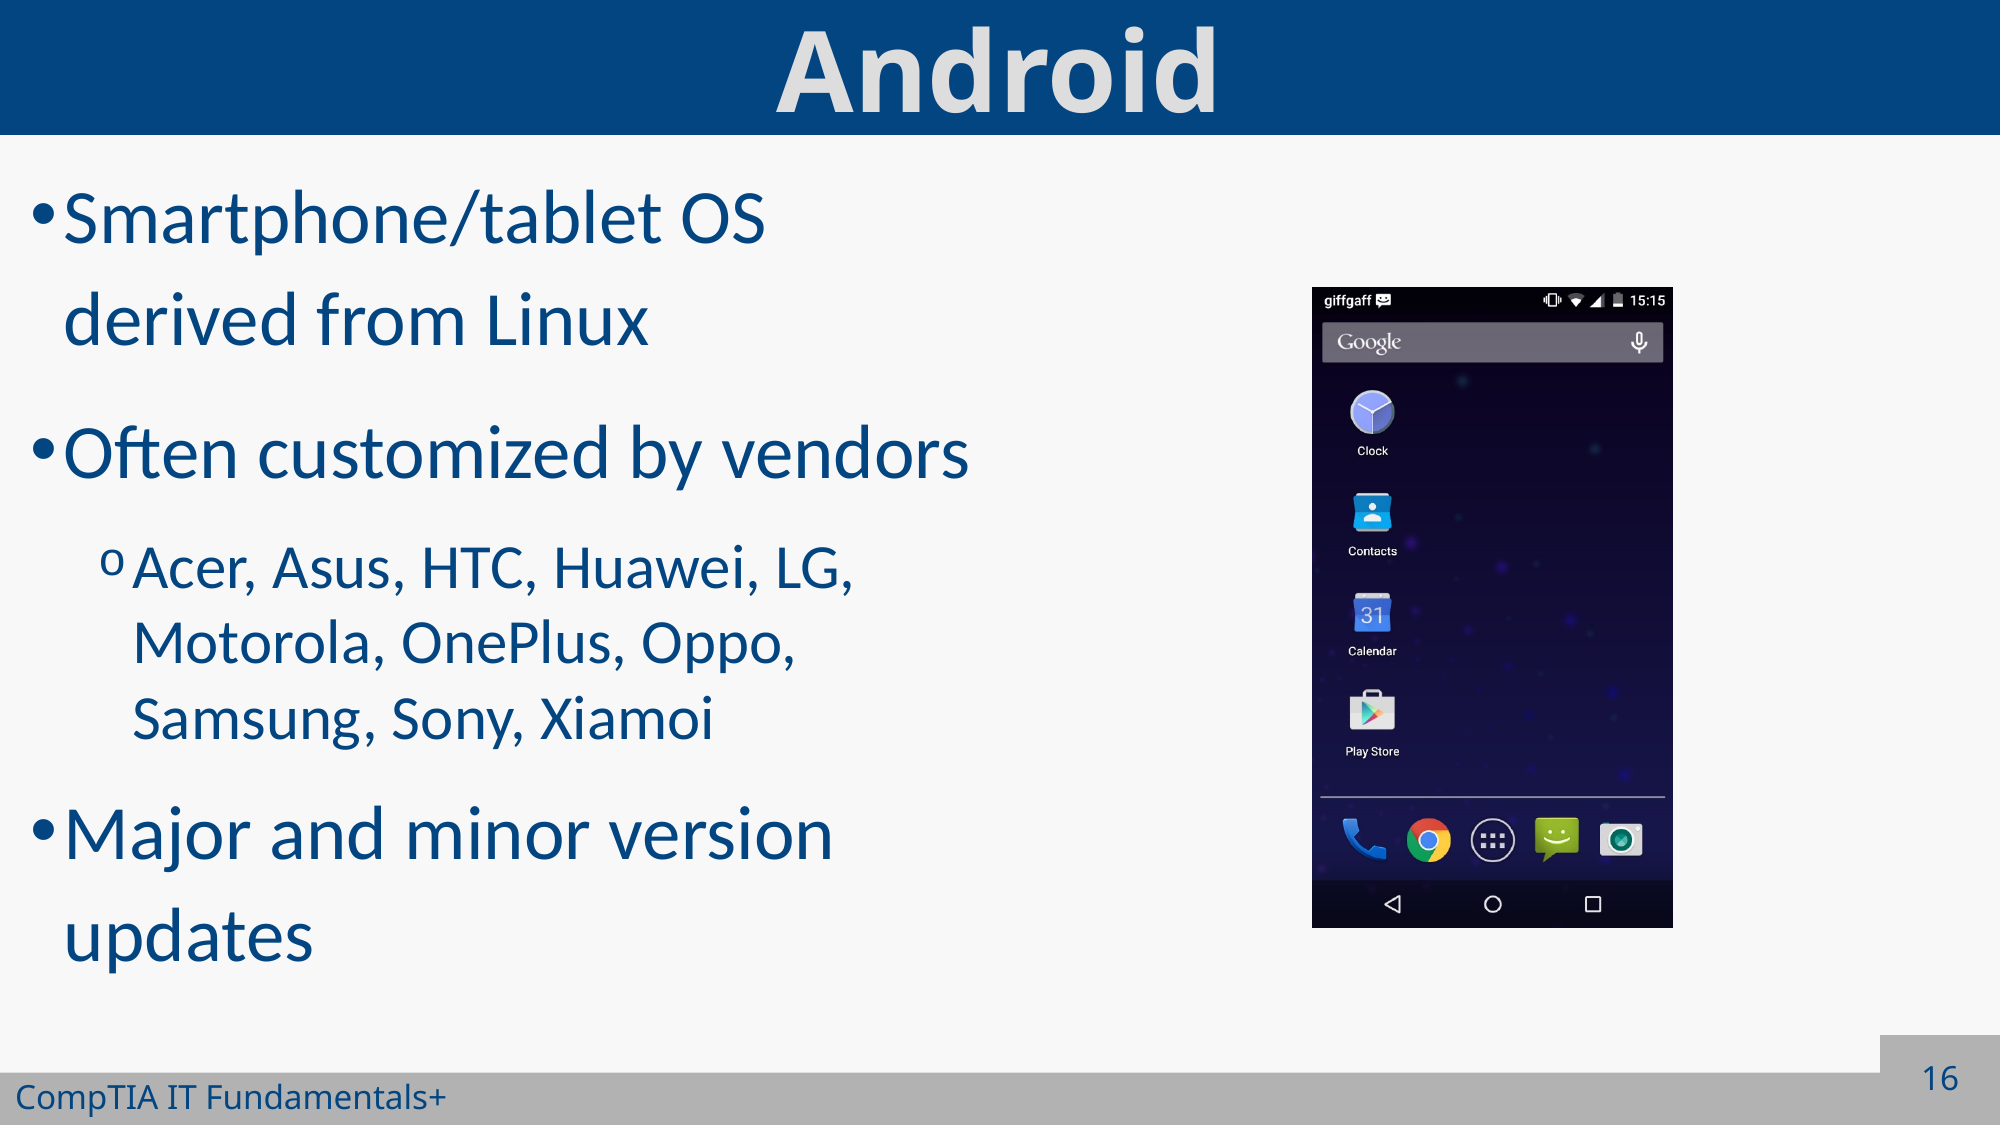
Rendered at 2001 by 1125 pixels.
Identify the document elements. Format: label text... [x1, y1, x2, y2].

title Android [0, 0, 2000, 135]
footer CompTIA IT Fundamentals+ [0, 1072, 1880, 1125]
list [1312, 287, 1673, 928]
list Smartphone/tablet OS derived from Linux Often customized by vendors Acer, Asus, HTC, Huawei, LG, Motorola, OnePlus, Oppo, Samsung, Sony, Xiamoi Major and minor version updates [15, 149, 990, 1065]
slide_number 16 [1880, 1035, 2000, 1125]
